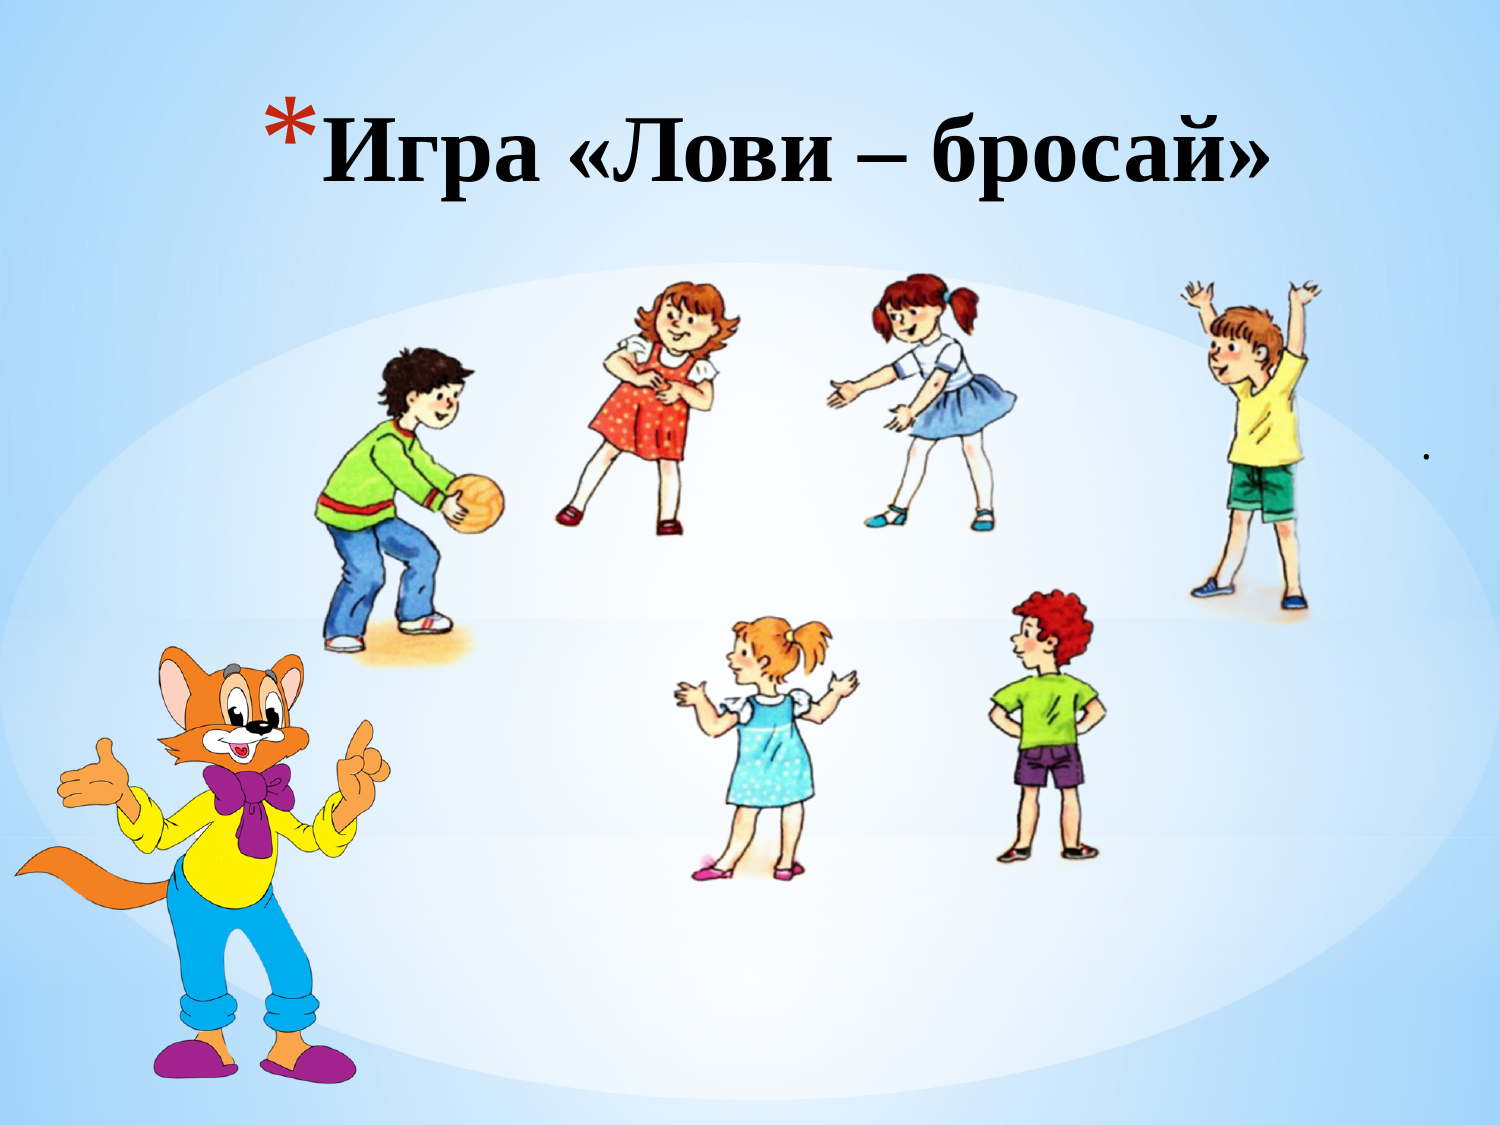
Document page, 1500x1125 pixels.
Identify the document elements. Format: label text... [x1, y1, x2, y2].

picture [0, 253, 1335, 1091]
text_box . [1338, 410, 1447, 475]
title Игра «Лови – бросай» [213, 78, 1324, 244]
